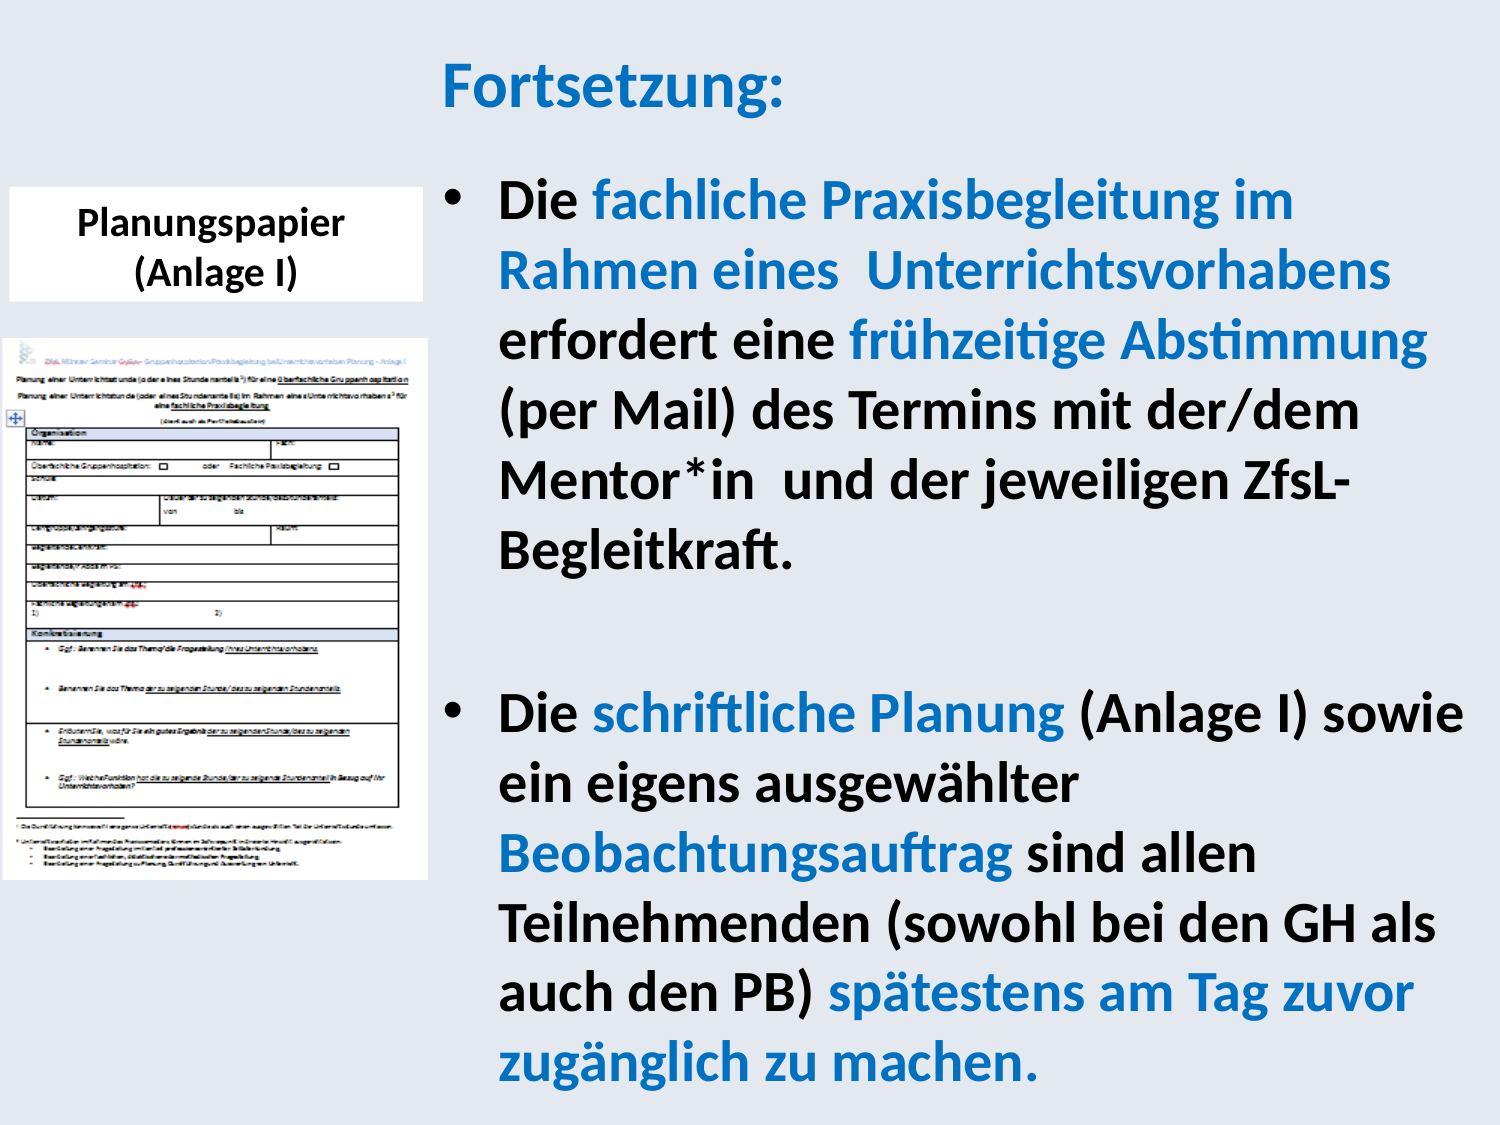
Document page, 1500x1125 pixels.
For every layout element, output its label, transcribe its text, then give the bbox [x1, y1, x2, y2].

list Fortsetzung: Die fachliche Praxisbegleitung im Rahmen eines Unterrichtsvorhabens erfordert eine frühzeitige Abstimmung (per Mail) des Termins mit der/dem Mentor*in und der jeweiligen ZfsL-Begleitkraft. Die schriftliche Planung (Anlage I) sowie ein eigens ausgewählter Beobachtungsauftrag sind allen Teilnehmenden (sowohl bei den GH als auch den PB) spätestens am Tag zuvor zugänglich zu machen. [427, 0, 1491, 1125]
picture [2, 338, 428, 881]
text_box Planungspapier (Anlage I) [9, 186, 423, 302]
